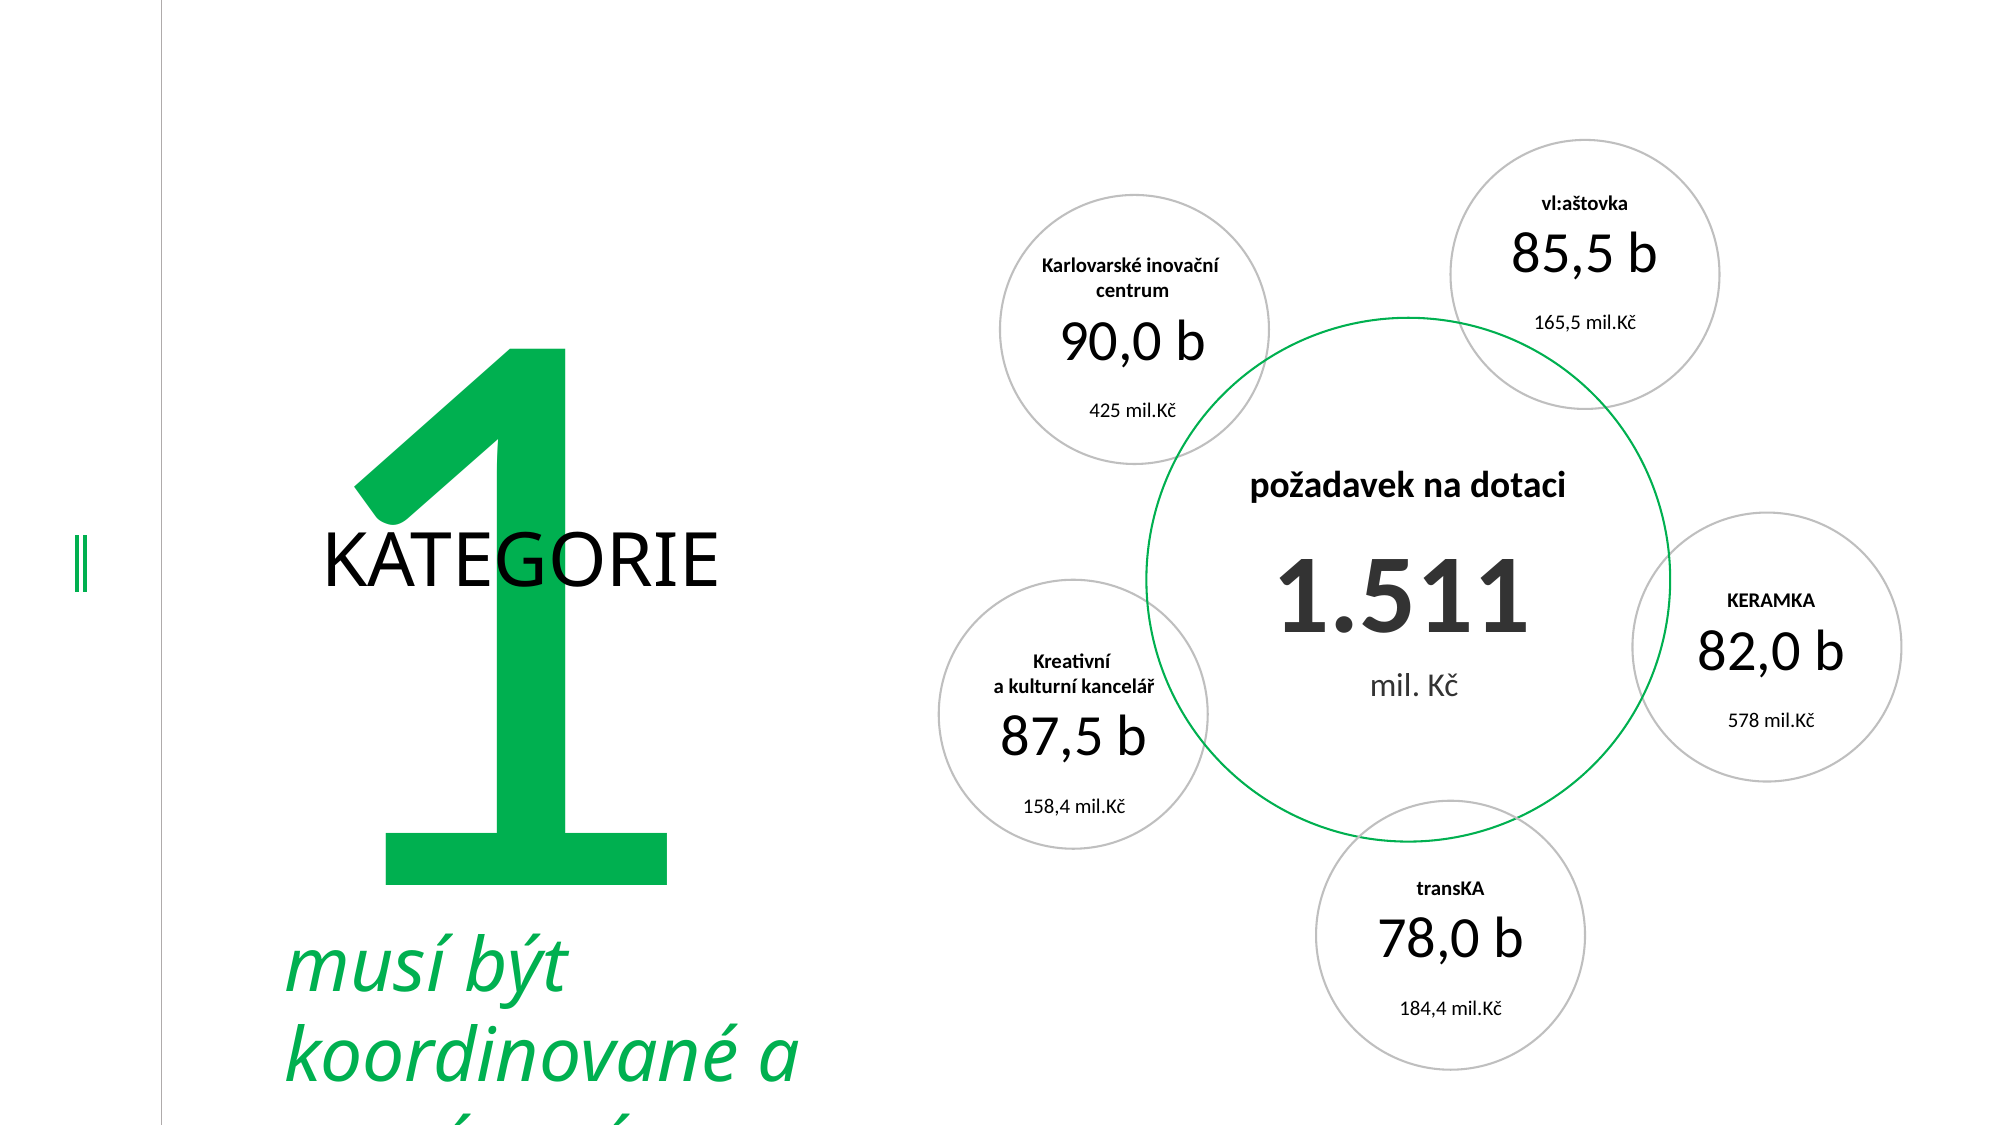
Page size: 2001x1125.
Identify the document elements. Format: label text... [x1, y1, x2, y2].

text_box [1043, 430, 1191, 466]
text_box transKA 78,0 b 184,4 mil.Kč [1362, 867, 1539, 1027]
text_box [998, 246, 1027, 413]
text_box vl:aštovka 85,5 b 165,5 mil.Kč [1496, 181, 1674, 342]
text_box musí být koordinované a provázané [270, 908, 994, 1125]
text_box [937, 578, 1151, 811]
text_box [1642, 511, 1903, 783]
text_box [1029, 193, 1271, 377]
text_box [1315, 799, 1587, 1071]
text_box [995, 825, 1152, 850]
text_box KERAMKA 82,0 b 578 mil.Kč [1682, 579, 1860, 740]
text_box [1145, 316, 1672, 838]
title KATEGORIE [306, 429, 1000, 696]
text_box [1170, 693, 1205, 810]
text_box [1449, 138, 1721, 408]
text_box Kreativní a kulturní kancelář 87,5 b 158,4 mil.Kč [978, 639, 1170, 825]
text_box 1 [268, 44, 721, 1060]
text_box Karlovarské inovační centrum 90,0 b 425 mil.Kč [1027, 244, 1239, 430]
